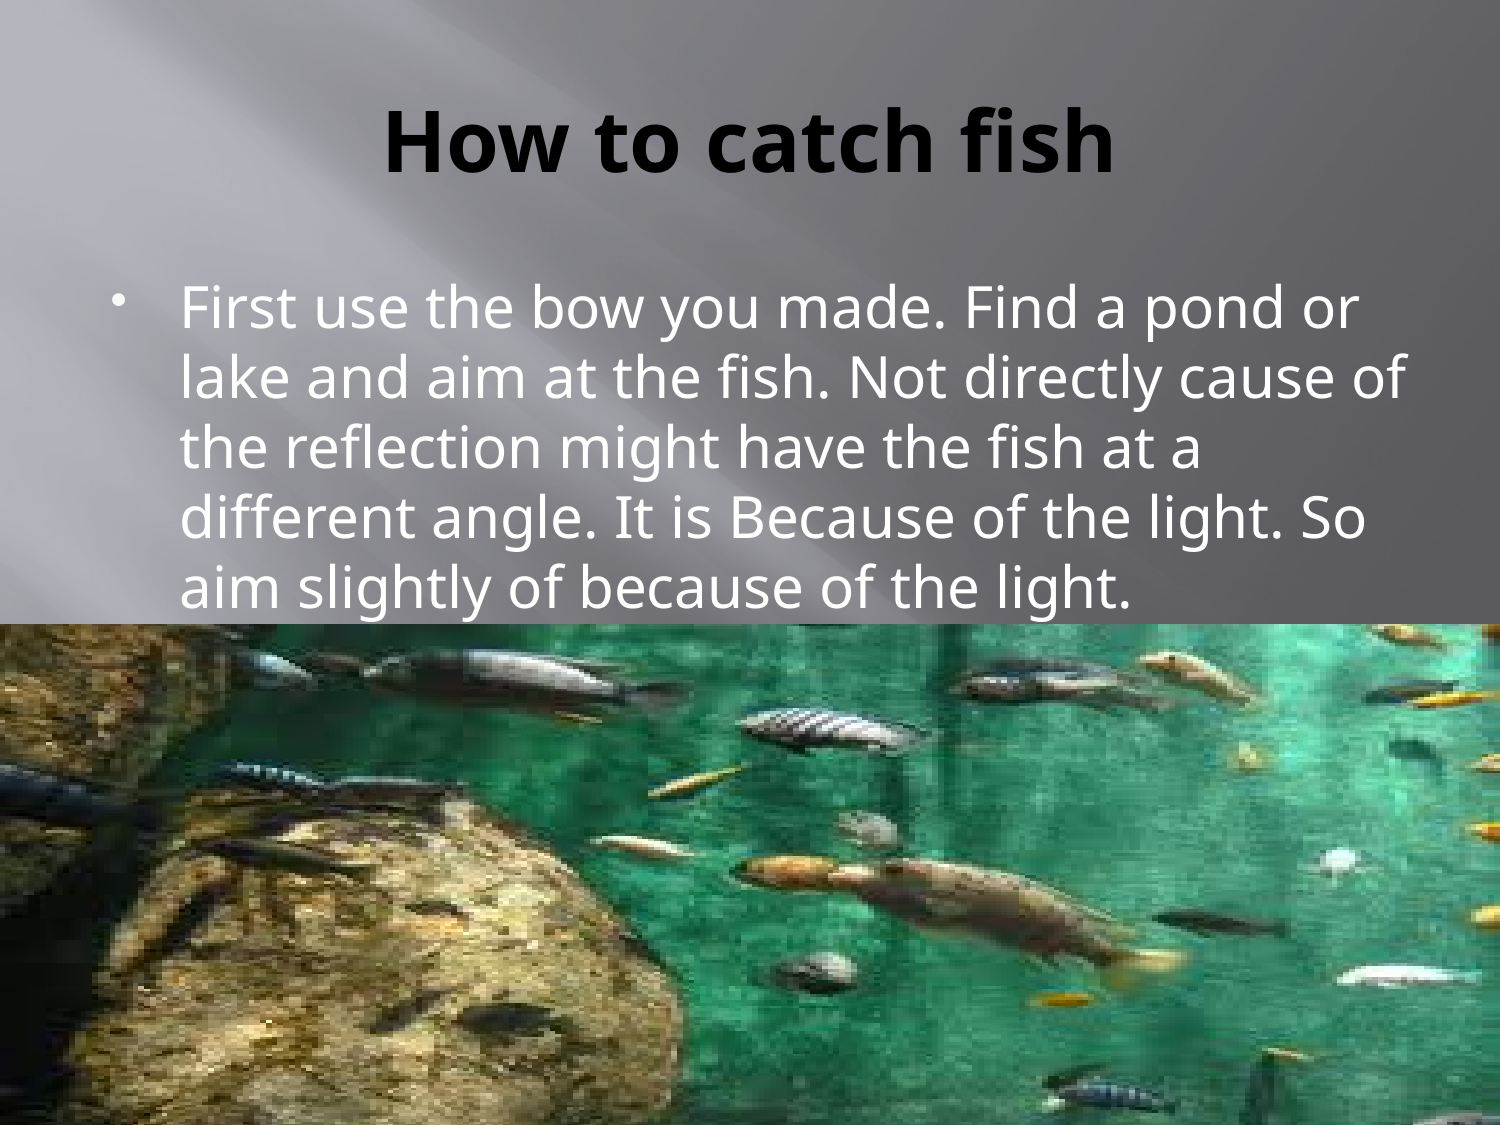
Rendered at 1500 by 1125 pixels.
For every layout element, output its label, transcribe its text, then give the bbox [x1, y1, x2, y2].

picture [0, 624, 1500, 1125]
list First use the bow you made. Find a pond or lake and aim at the fish. Not directly cause of the reflection might have the fish at a different angle. It is Because of the light. So aim slightly of because of the light. [75, 262, 1425, 624]
title How to catch fish [75, 45, 1425, 233]
